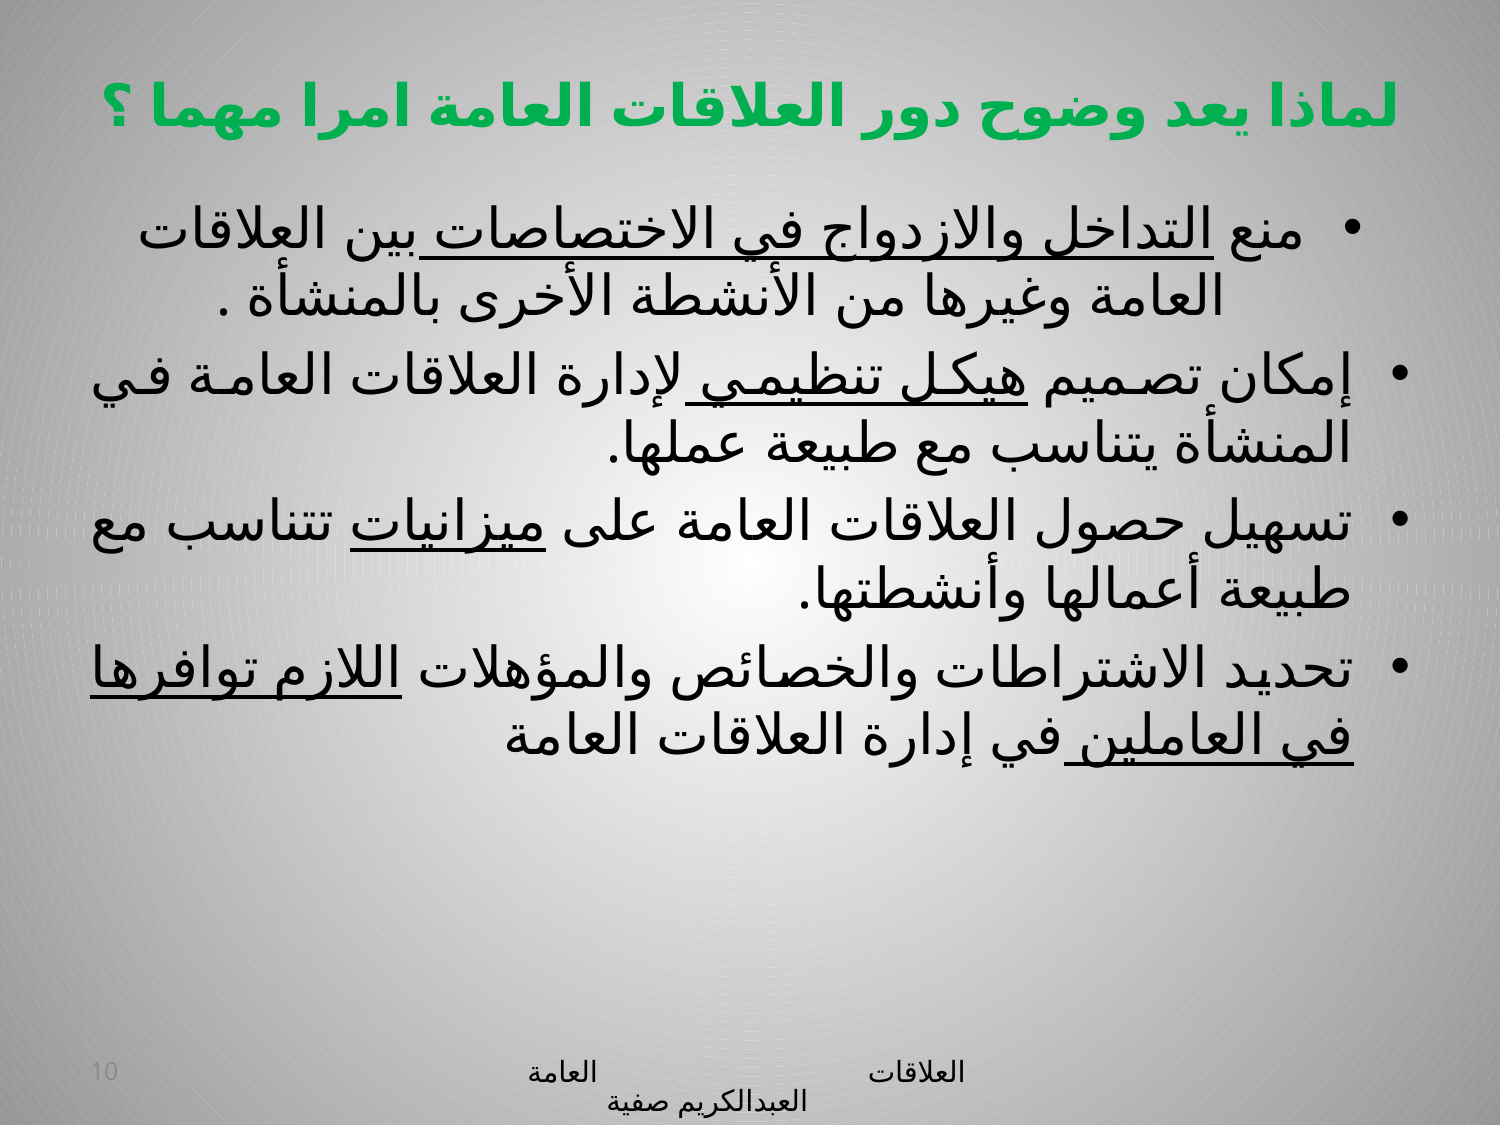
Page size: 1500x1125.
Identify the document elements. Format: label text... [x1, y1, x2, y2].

footer العلاقات العامة صفية العبدالكريم [512, 1042, 988, 1103]
slide_number 10 [75, 1042, 425, 1103]
list منع التداخل والازدواج في الاختصاصات بين العلاقات العامة وغيرها من الأنشطة الأخرى بالمنشأة . إمكان تصميم هيكل تنظيمي لإدارة العلاقات العامة في المنشأة يتناسب مع طبيعة عملها. تسهيل حصول العلاقات العامة على ميزانيات تتناسب مع طبيعة أعمالها وأنشطتها. تحديد الاشتراطات والخصائص والمؤهلات اللازم توافرها في العاملين في إدارة العلاقات العامة [75, 184, 1425, 1005]
title لماذا يعد وضوح دور العلاقات العامة امرا مهما ؟ [76, 45, 1425, 184]
